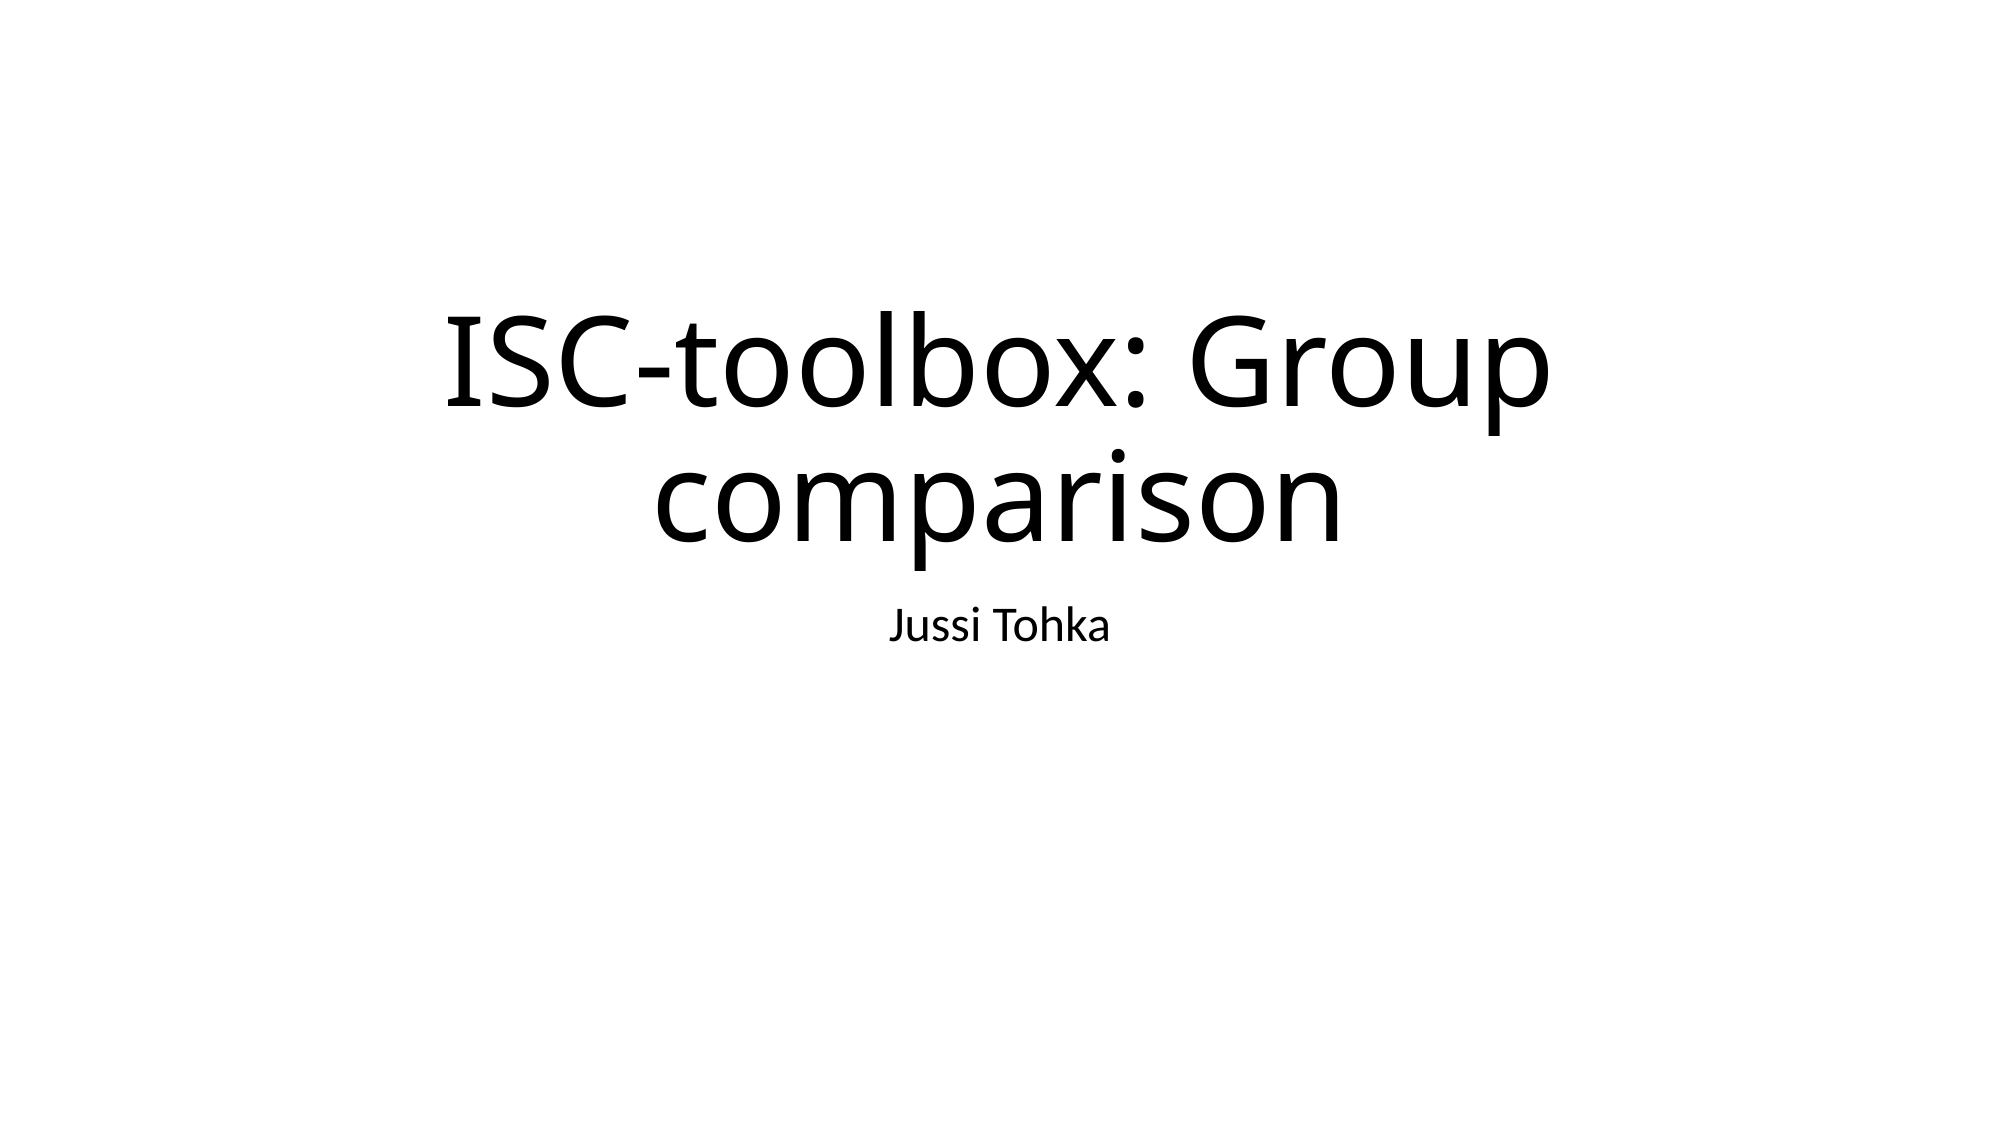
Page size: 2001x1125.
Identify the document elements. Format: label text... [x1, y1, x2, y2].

title ISC-toolbox: Group comparison [249, 184, 1750, 576]
subtitle Jussi Tohka [249, 590, 1750, 863]
